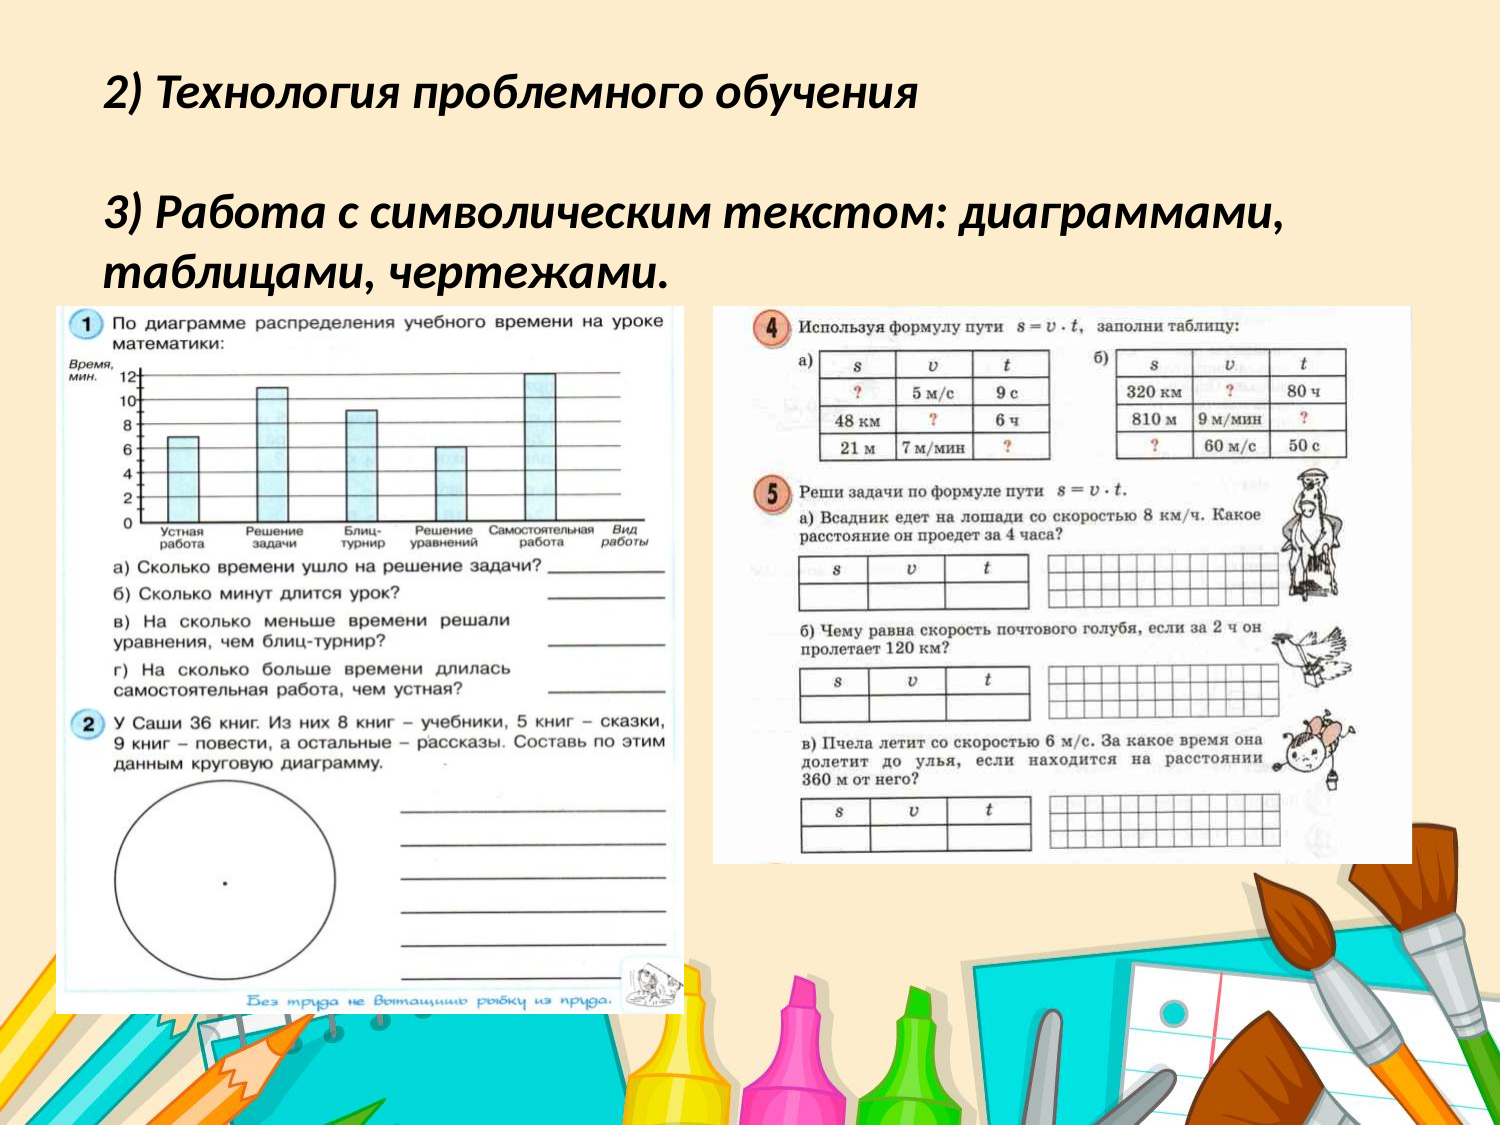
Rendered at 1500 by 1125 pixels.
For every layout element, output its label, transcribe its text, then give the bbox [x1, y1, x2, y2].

picture [0, 0, 1500, 1125]
text_box 2) Технология проблемного обучения 3) Работа с символическим текстом: диаграммами, таблицами, чертежами. [87, 51, 1387, 307]
